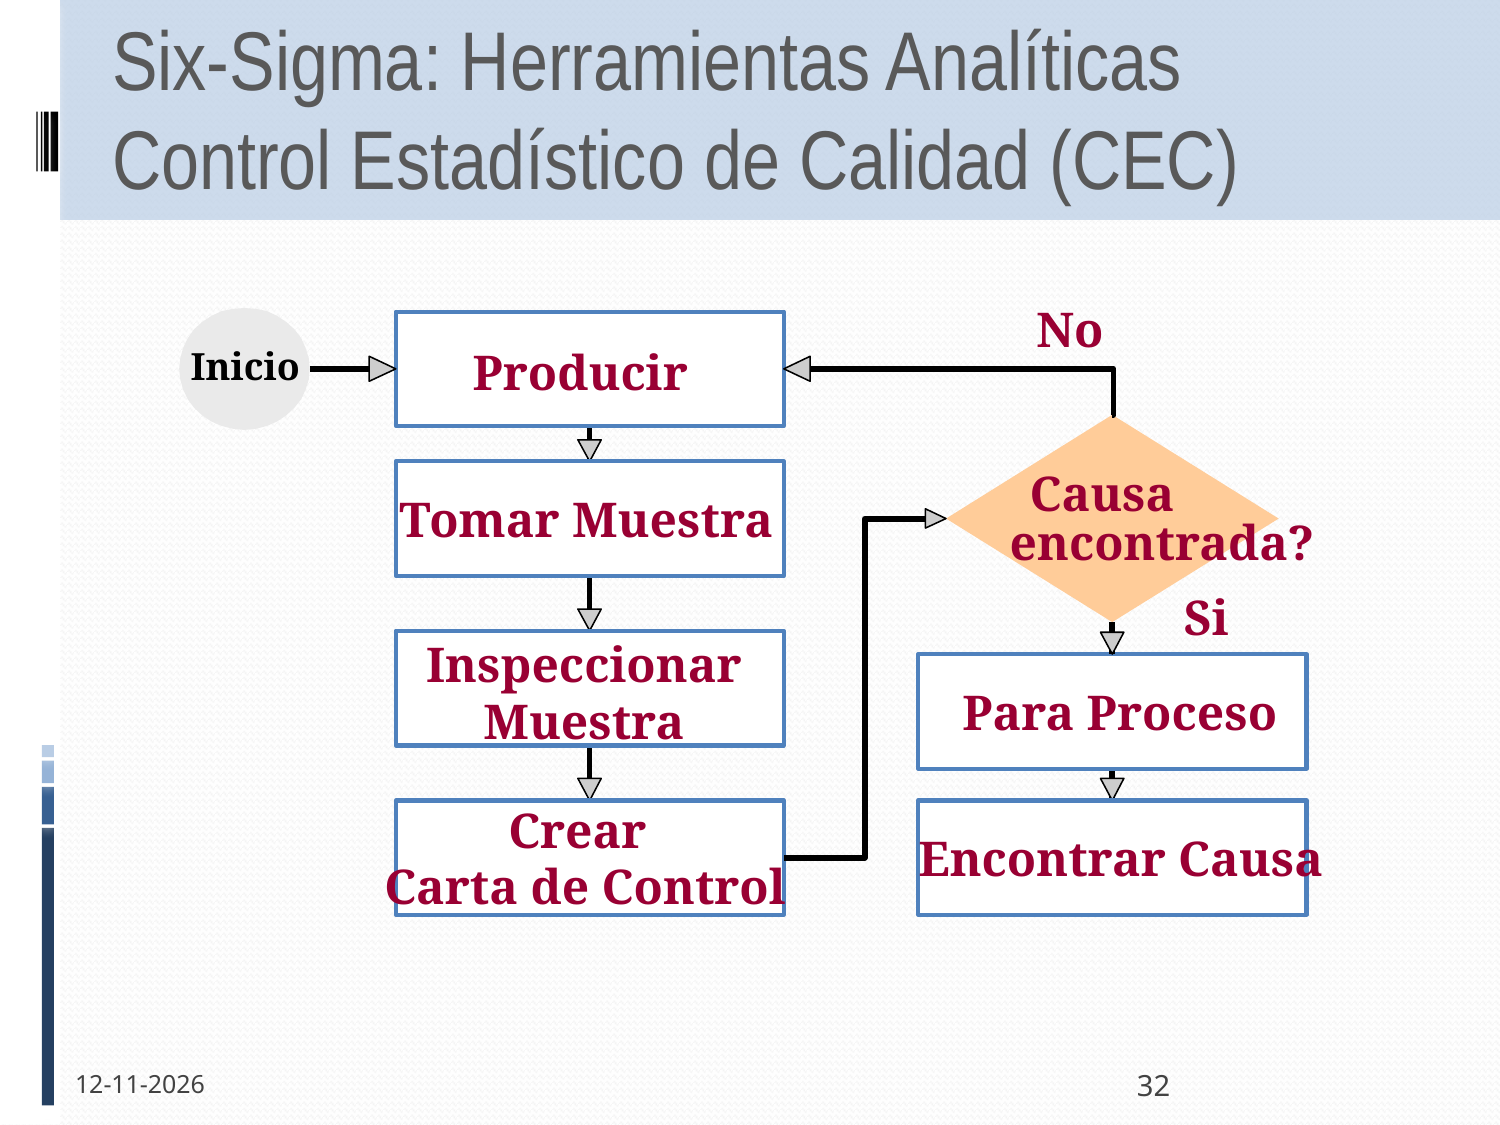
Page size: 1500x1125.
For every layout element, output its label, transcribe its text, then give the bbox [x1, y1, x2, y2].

text_box [394, 459, 786, 578]
text_box Carta de Control [384, 856, 787, 914]
text_box Inspeccionar Muestra [425, 634, 742, 750]
text_box [577, 609, 602, 629]
text_box [916, 798, 1309, 917]
slide_number 32 [1045, 1046, 1171, 1107]
text_box [1030, 571, 1195, 622]
text_box [1100, 632, 1124, 655]
text_box [1033, 415, 1269, 512]
text_box [916, 652, 1309, 771]
text_box [394, 798, 786, 856]
text_box [577, 439, 602, 459]
text_box No [1036, 299, 1104, 358]
text_box [369, 356, 396, 382]
text_box Producir [472, 342, 688, 400]
text_box [783, 518, 925, 858]
text_box Para Proceso [962, 682, 1278, 740]
title Six-Sigma: Herramientas Analíticas Control Estadístico de Calidad (CEC) [111, 18, 1436, 207]
text_box [1100, 778, 1124, 798]
text_box [811, 368, 1114, 415]
text_box Encontrar Causa [918, 828, 1324, 886]
text_box [394, 629, 786, 748]
text_box [394, 310, 786, 428]
text_box [783, 356, 811, 382]
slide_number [75, 1042, 243, 1103]
text_box [925, 508, 947, 529]
text_box [577, 778, 602, 798]
text_box Crear [508, 800, 647, 856]
text_box [946, 466, 1029, 558]
text_box encontrada? [1009, 512, 1315, 571]
text_box [179, 308, 310, 430]
text_box Tomar Muestra [399, 489, 774, 547]
text_box Inicio [190, 342, 300, 388]
text_box Si [1183, 587, 1229, 646]
text_box Causa [1029, 464, 1175, 512]
